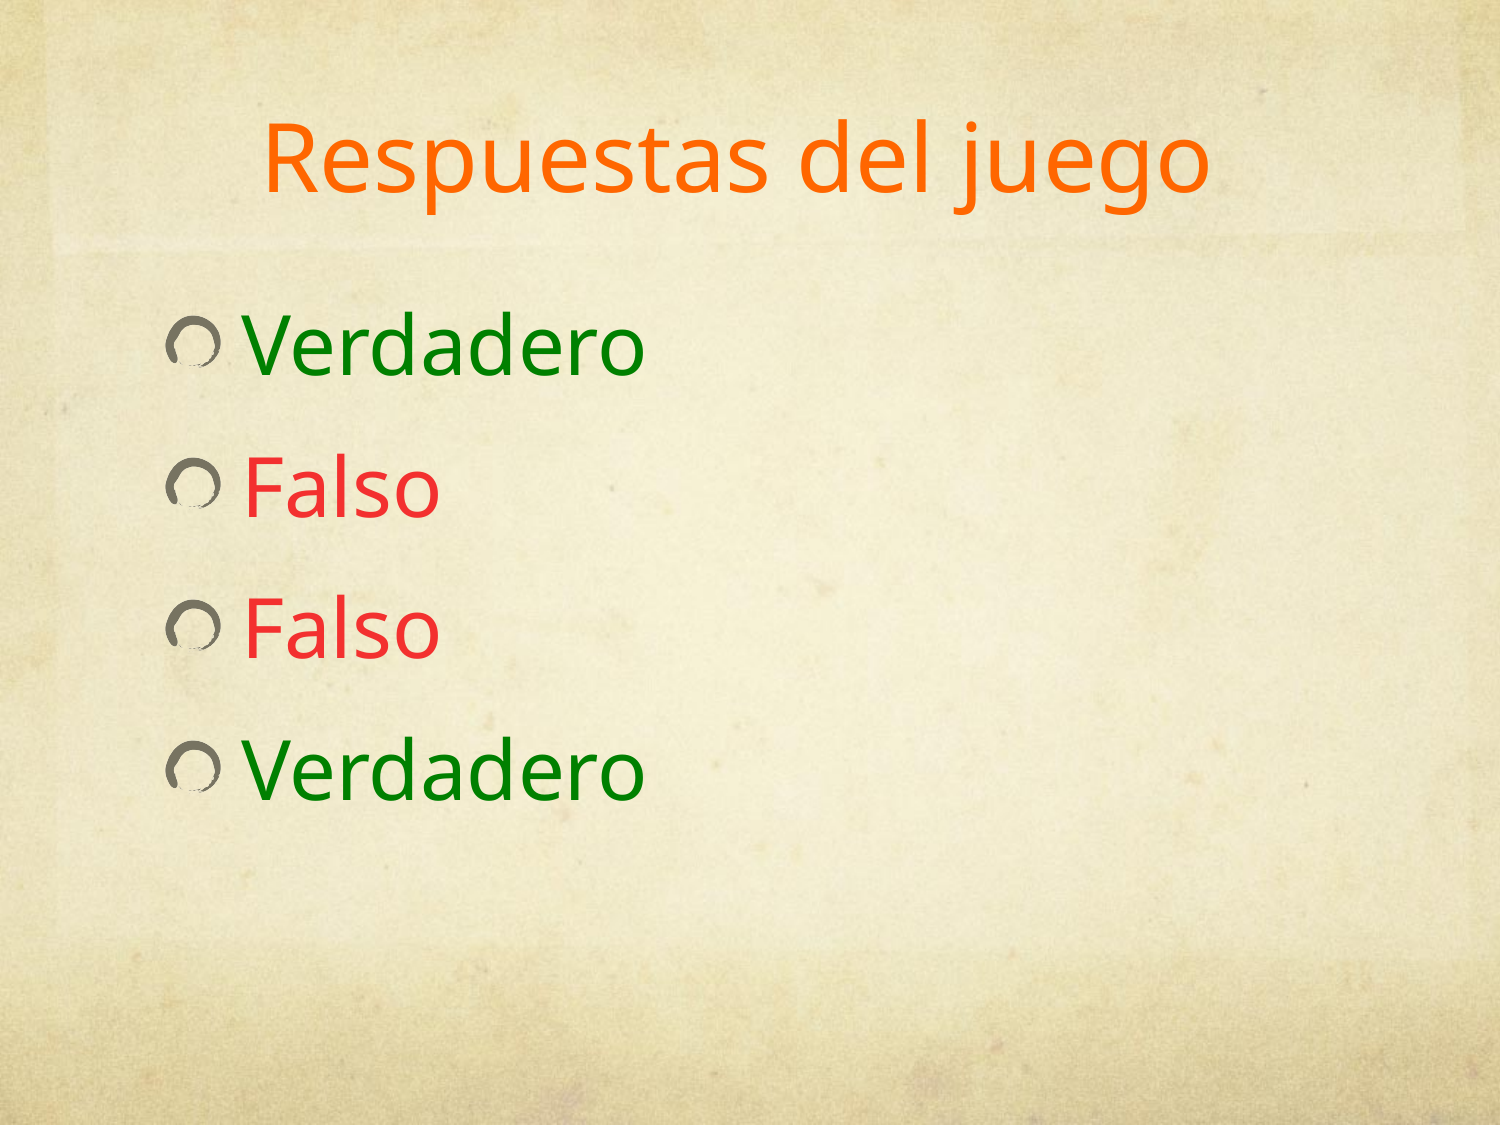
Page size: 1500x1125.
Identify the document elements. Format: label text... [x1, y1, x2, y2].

title Respuestas del juego [150, 82, 1350, 225]
list Verdadero Falso Falso Verdadero [150, 284, 1350, 950]
picture [0, 0, 1500, 1125]
